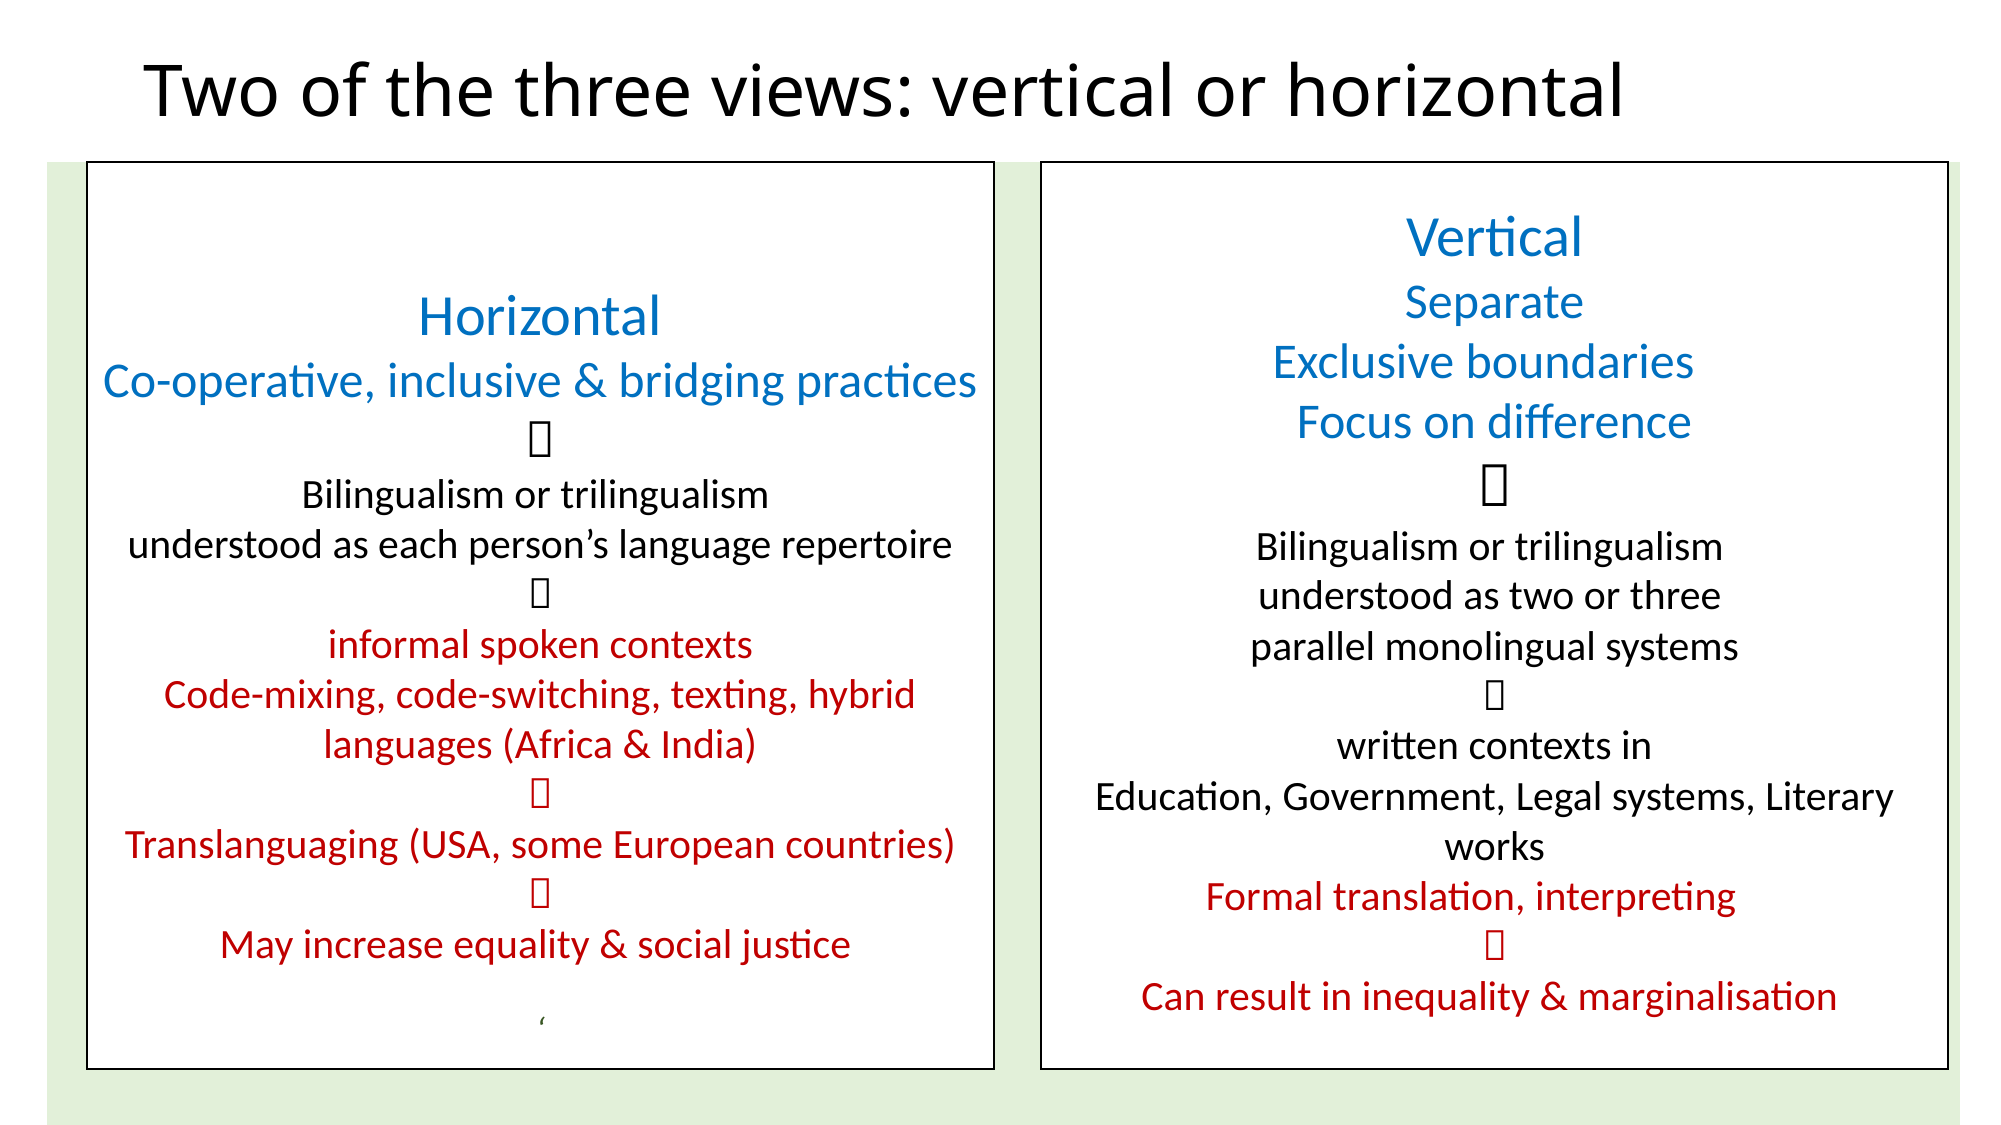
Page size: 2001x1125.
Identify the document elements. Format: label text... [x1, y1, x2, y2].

text_box Vertical Separate Exclusive boundaries Focus on difference  Bilingualism or trilingualism understood as two or three parallel monolingual systems  written contexts in Education, Government, Legal systems, Literary works Formal translation, interpreting  Can result in inequality & marginalisation [1040, 161, 1949, 1070]
list [47, 162, 1960, 1125]
title Two of the three views: vertical or horizontal [128, 24, 1750, 163]
text_box Horizontal Co-operative, inclusive & bridging practices  Bilingualism or trilingualism understood as each person’s language repertoire  informal spoken contexts Code-mixing, code-switching, texting, hybrid languages (Africa & India)  Translanguaging (USA, some European countries)  May increase equality & social justice ‘ [86, 161, 995, 1070]
footer K Heugh 11 May 2019 [662, 1042, 1338, 1103]
